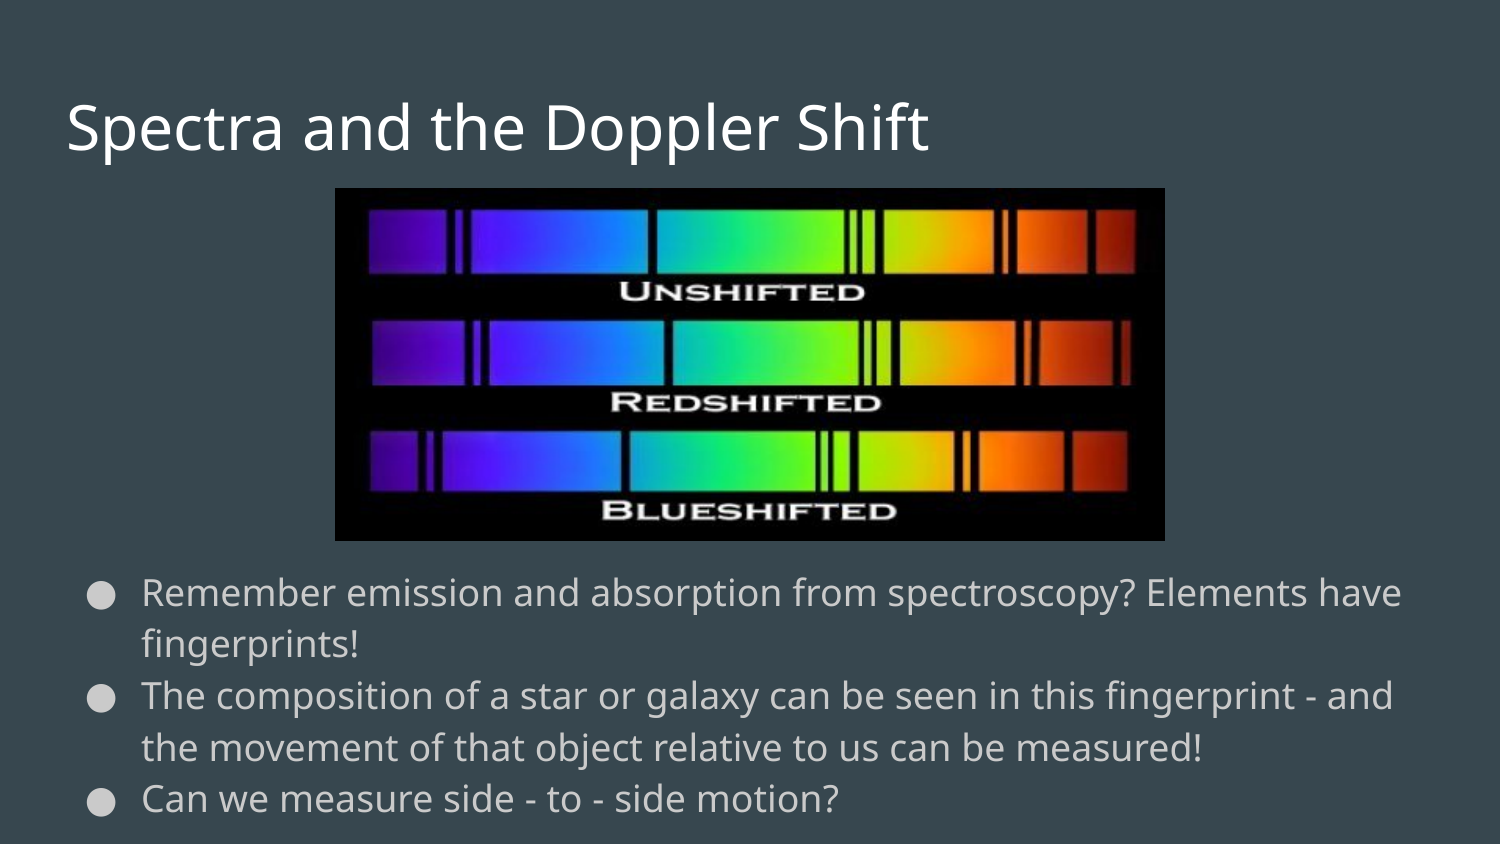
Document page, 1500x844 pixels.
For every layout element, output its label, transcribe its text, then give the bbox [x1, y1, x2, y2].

title Spectra and the Doppler Shift [51, 72, 1449, 167]
list Remember emission and absorption from spectroscopy? Elements have fingerprints! The composition of a star or galaxy can be seen in this fingerprint - and the movement of that object relative to us can be measured! Can we measure side - to - side motion? [51, 546, 1449, 804]
picture [335, 188, 1165, 541]
